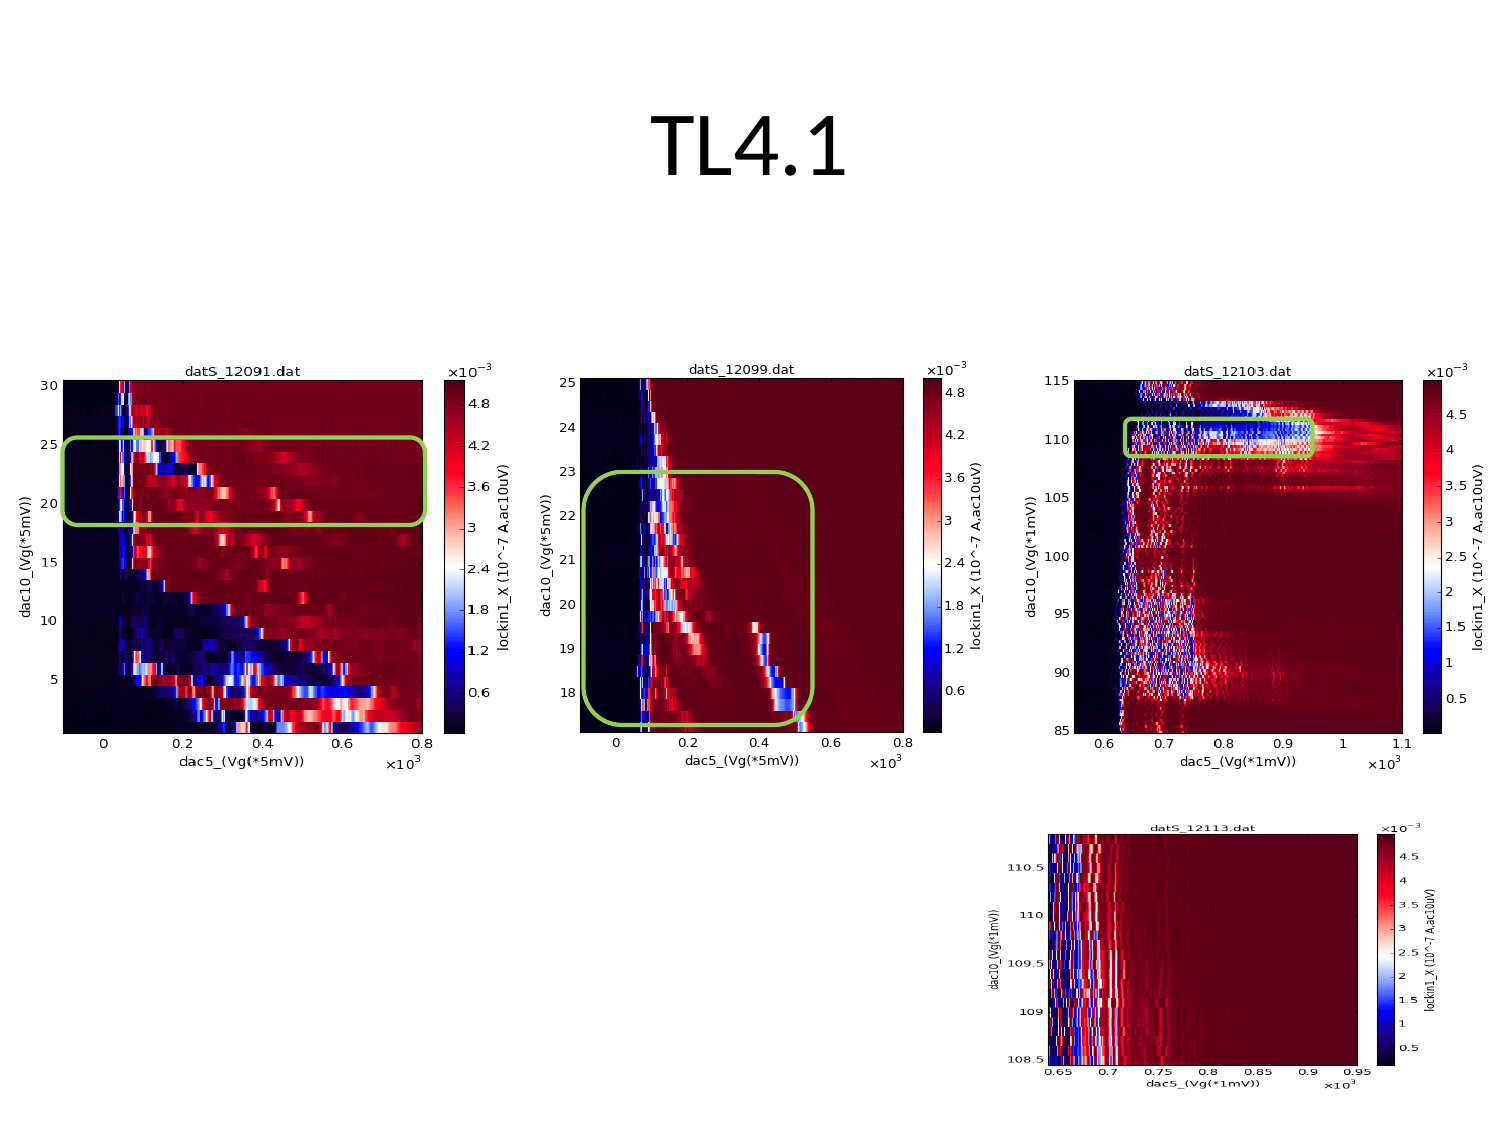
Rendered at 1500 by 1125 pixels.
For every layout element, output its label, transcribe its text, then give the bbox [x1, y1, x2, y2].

picture [974, 812, 1451, 1101]
picture [5, 345, 1003, 786]
title TL4.1 [75, 45, 1425, 233]
picture [1012, 346, 1500, 786]
